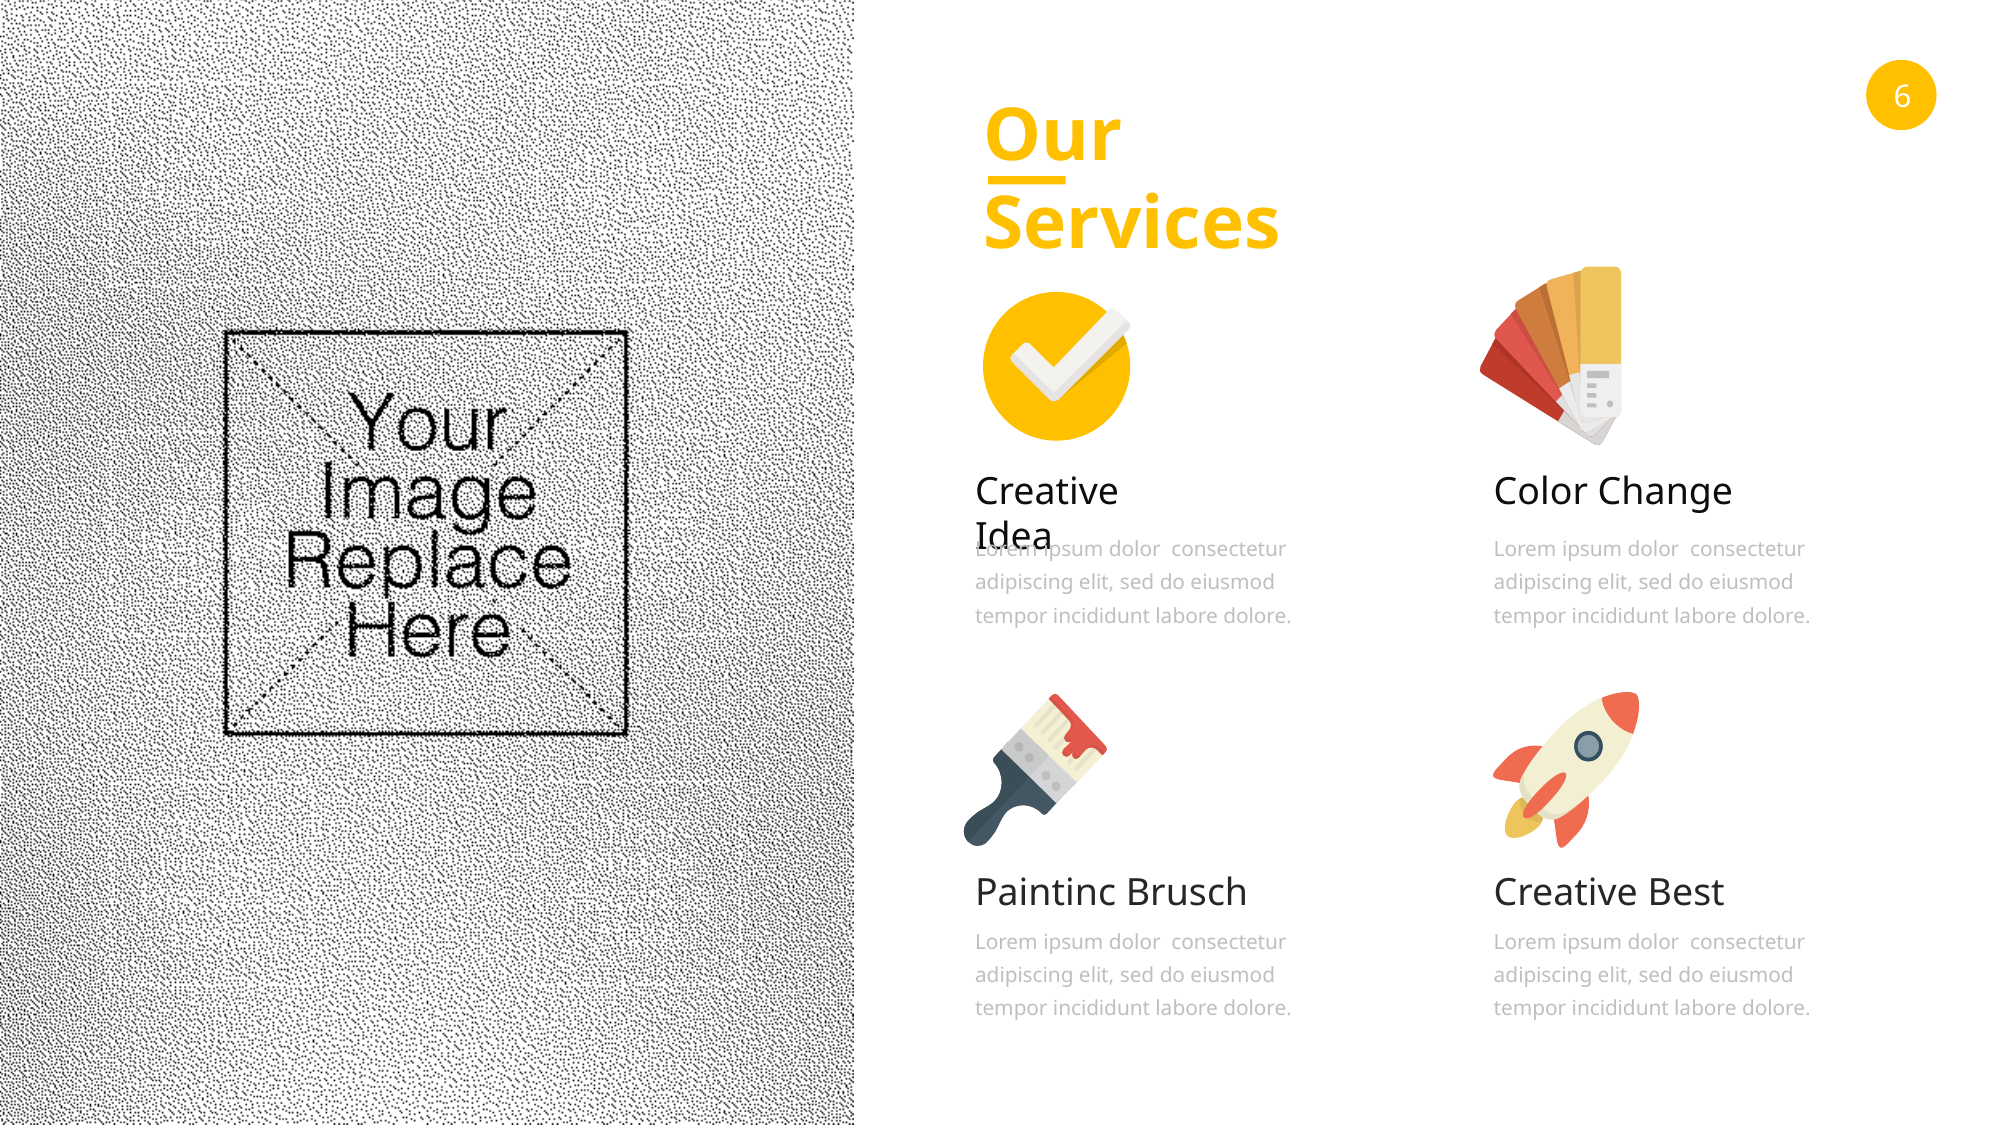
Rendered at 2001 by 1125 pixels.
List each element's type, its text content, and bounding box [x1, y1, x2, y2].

text_box Our Services [968, 80, 1430, 271]
text_box Lorem ipsum dolor consectetur adipiscing elit, sed do eiusmod tempor incididunt labore dolore. [1478, 519, 1877, 635]
text_box [987, 175, 1067, 185]
text_box Paintinc Brusch [960, 860, 1332, 912]
text_box Color Change [1478, 459, 1755, 519]
text_box Lorem ipsum dolor consectetur adipiscing elit, sed do eiusmod tempor incididunt labore dolore. [960, 912, 1358, 1028]
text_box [1478, 266, 1622, 446]
slide_number 6 [1862, 63, 1943, 132]
text_box Lorem ipsum dolor consectetur adipiscing elit, sed do eiusmod tempor incididunt labore dolore. [1478, 912, 1877, 1028]
text_box Lorem ipsum dolor consectetur adipiscing elit, sed do eiusmod tempor incididunt labore dolore. [960, 519, 1358, 635]
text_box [983, 291, 1131, 441]
text_box Creative Idea [960, 459, 1215, 519]
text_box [963, 693, 1108, 846]
text_box Creative Best [1478, 860, 1850, 912]
picture [0, 0, 854, 1125]
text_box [1478, 688, 1643, 863]
